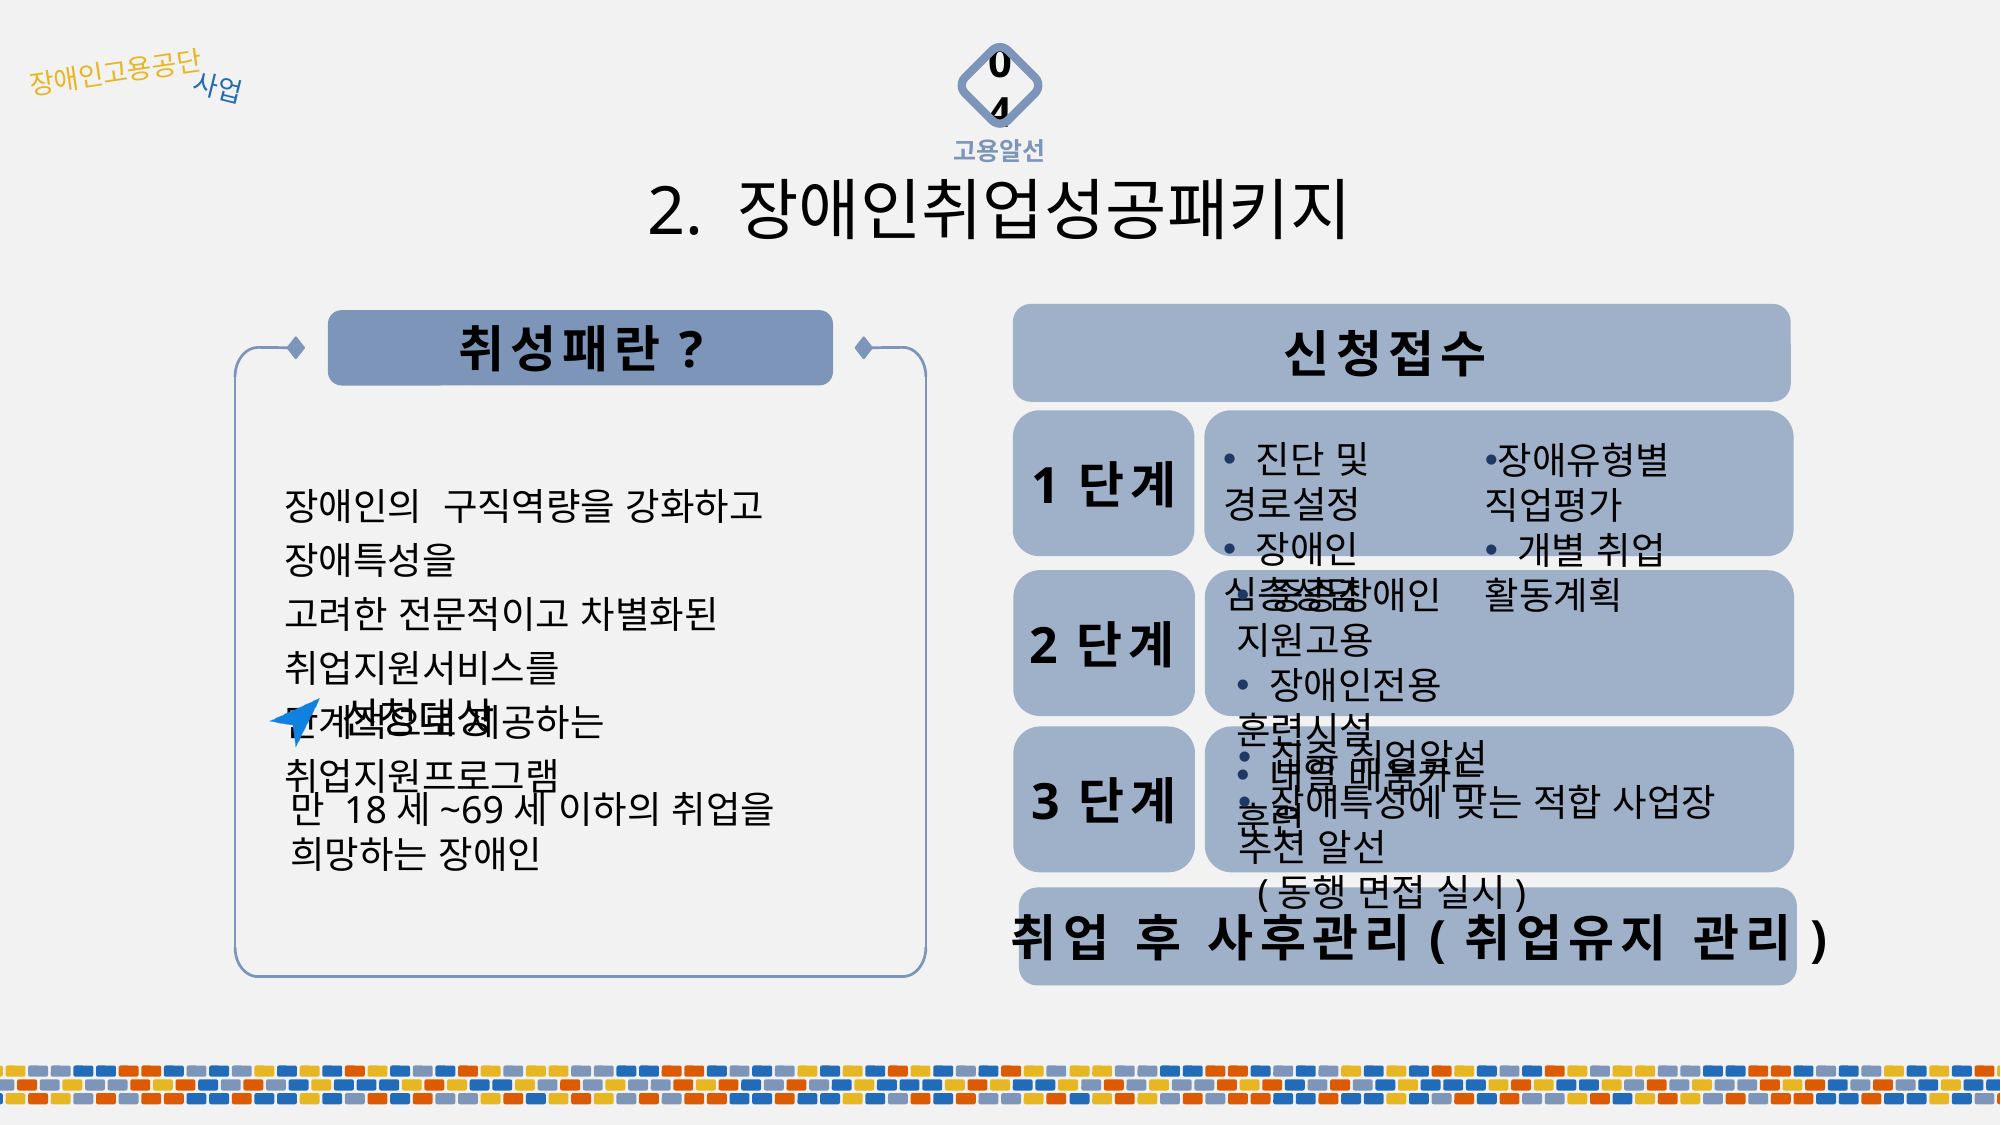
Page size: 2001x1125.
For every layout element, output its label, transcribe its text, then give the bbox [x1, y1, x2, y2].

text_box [234, 309, 926, 977]
text_box 신청접수 [1269, 315, 1502, 391]
text_box 2. 장애인취업성공패키지 [633, 160, 1367, 255]
text_box [1203, 582, 1221, 715]
text_box 집중 취업알선 장애특성에 맞는 적합 사업장 추천 알선 (동행 면접 실시) [1223, 726, 1802, 922]
text_box [1203, 409, 1794, 545]
text_box [1011, 409, 1196, 558]
text_box 중증장애인 지원고용 장애인전용 훈련시설 내일 배움카드 훈련 [1221, 564, 1557, 850]
text_box 장애유형별 직업평가 개별 취업 활동계획 [1469, 429, 1802, 625]
text_box [1203, 727, 1223, 872]
text_box 3단계 [1016, 762, 1192, 837]
text_box 취업 후 사후관리(취업유지 관리) [996, 899, 1842, 974]
text_box 1단계 [1016, 445, 1192, 521]
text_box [0, 1065, 2000, 1105]
text_box [1557, 625, 1796, 718]
text_box [1012, 725, 1197, 874]
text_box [873, 52, 1127, 119]
text_box 진단 및 경로설정 장애인 심층상담 [1208, 428, 1485, 624]
text_box [1012, 569, 1197, 718]
picture [269, 697, 320, 749]
text_box [1011, 302, 1792, 403]
text_box 고용알선 [939, 128, 1061, 174]
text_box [11, 47, 264, 112]
text_box [1019, 886, 1223, 899]
text_box [1019, 974, 1797, 987]
text_box 2단계 [1014, 605, 1190, 681]
